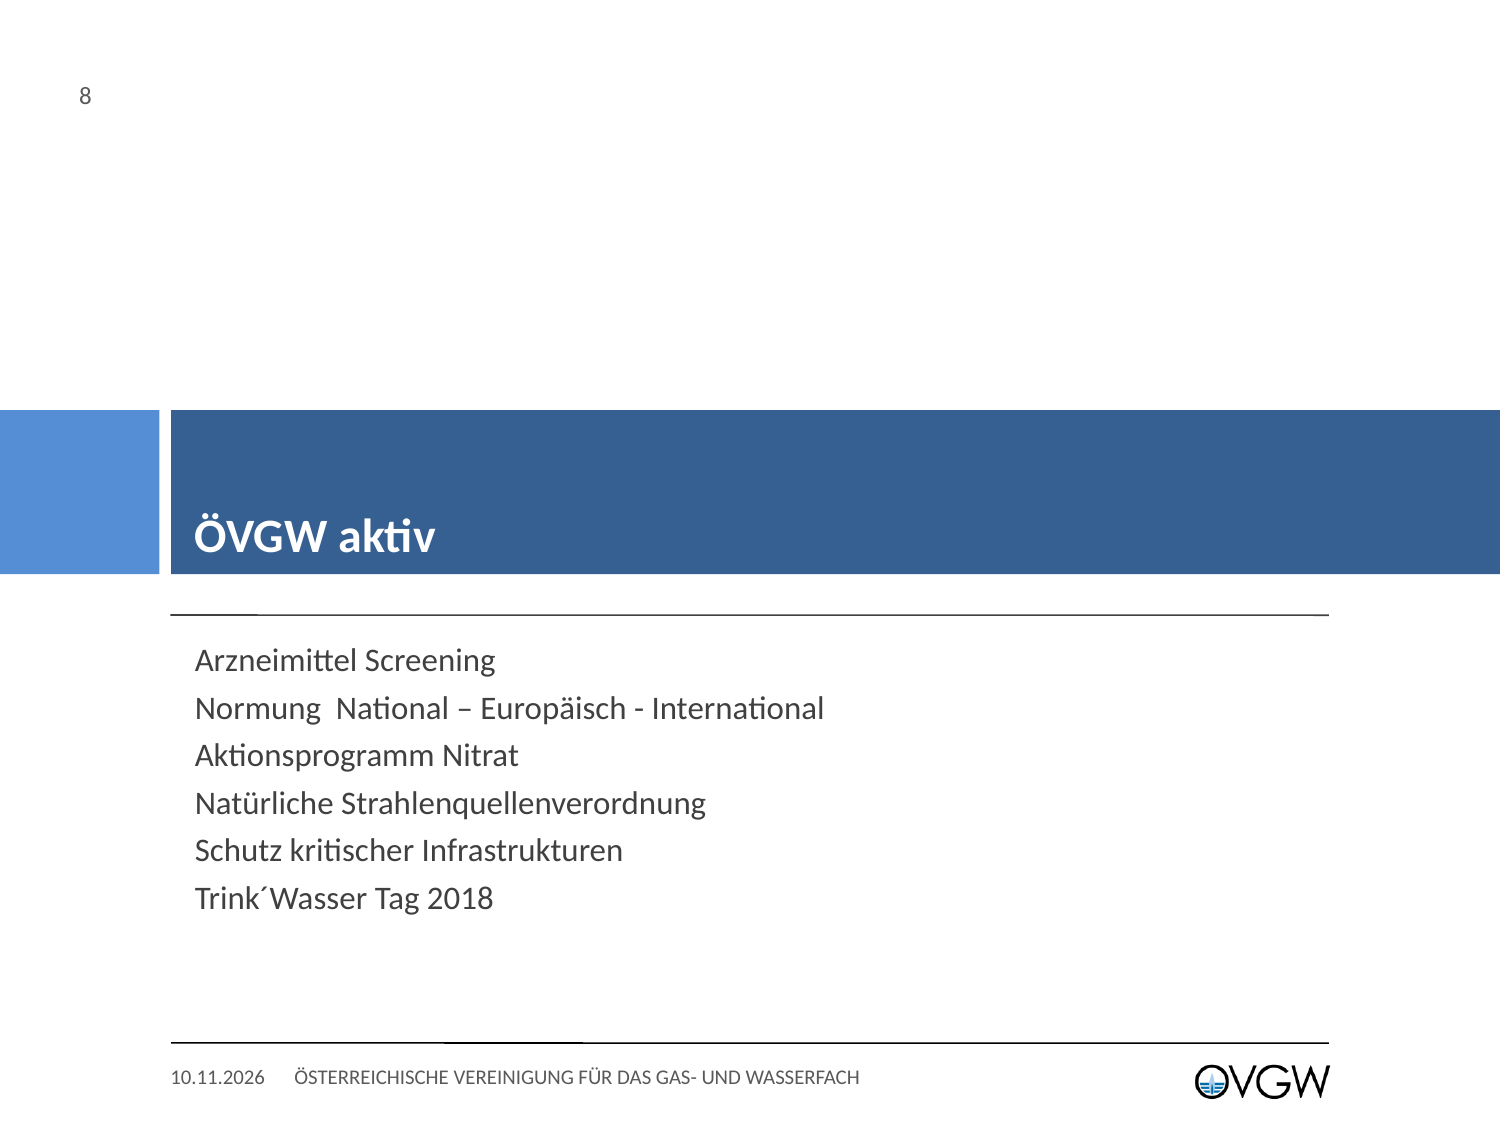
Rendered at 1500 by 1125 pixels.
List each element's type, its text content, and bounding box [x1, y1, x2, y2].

subtitle Arzneimittel Screening Normung National – Europäisch - International Aktionsprogramm Nitrat Natürliche Strahlenquellenverordnung Schutz kritischer Infrastrukturen Trink´Wasser Tag 2018 [171, 637, 1329, 925]
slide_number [170, 1058, 288, 1094]
slide_number 8 [16, 64, 92, 125]
picture [1183, 1054, 1341, 1109]
footer ÖSTERREICHISCHE VEREINIGUNG FÜR DAS GAS- UND WASSERFACH [294, 1058, 1003, 1094]
title ÖVGW aktiv [171, 415, 1483, 568]
